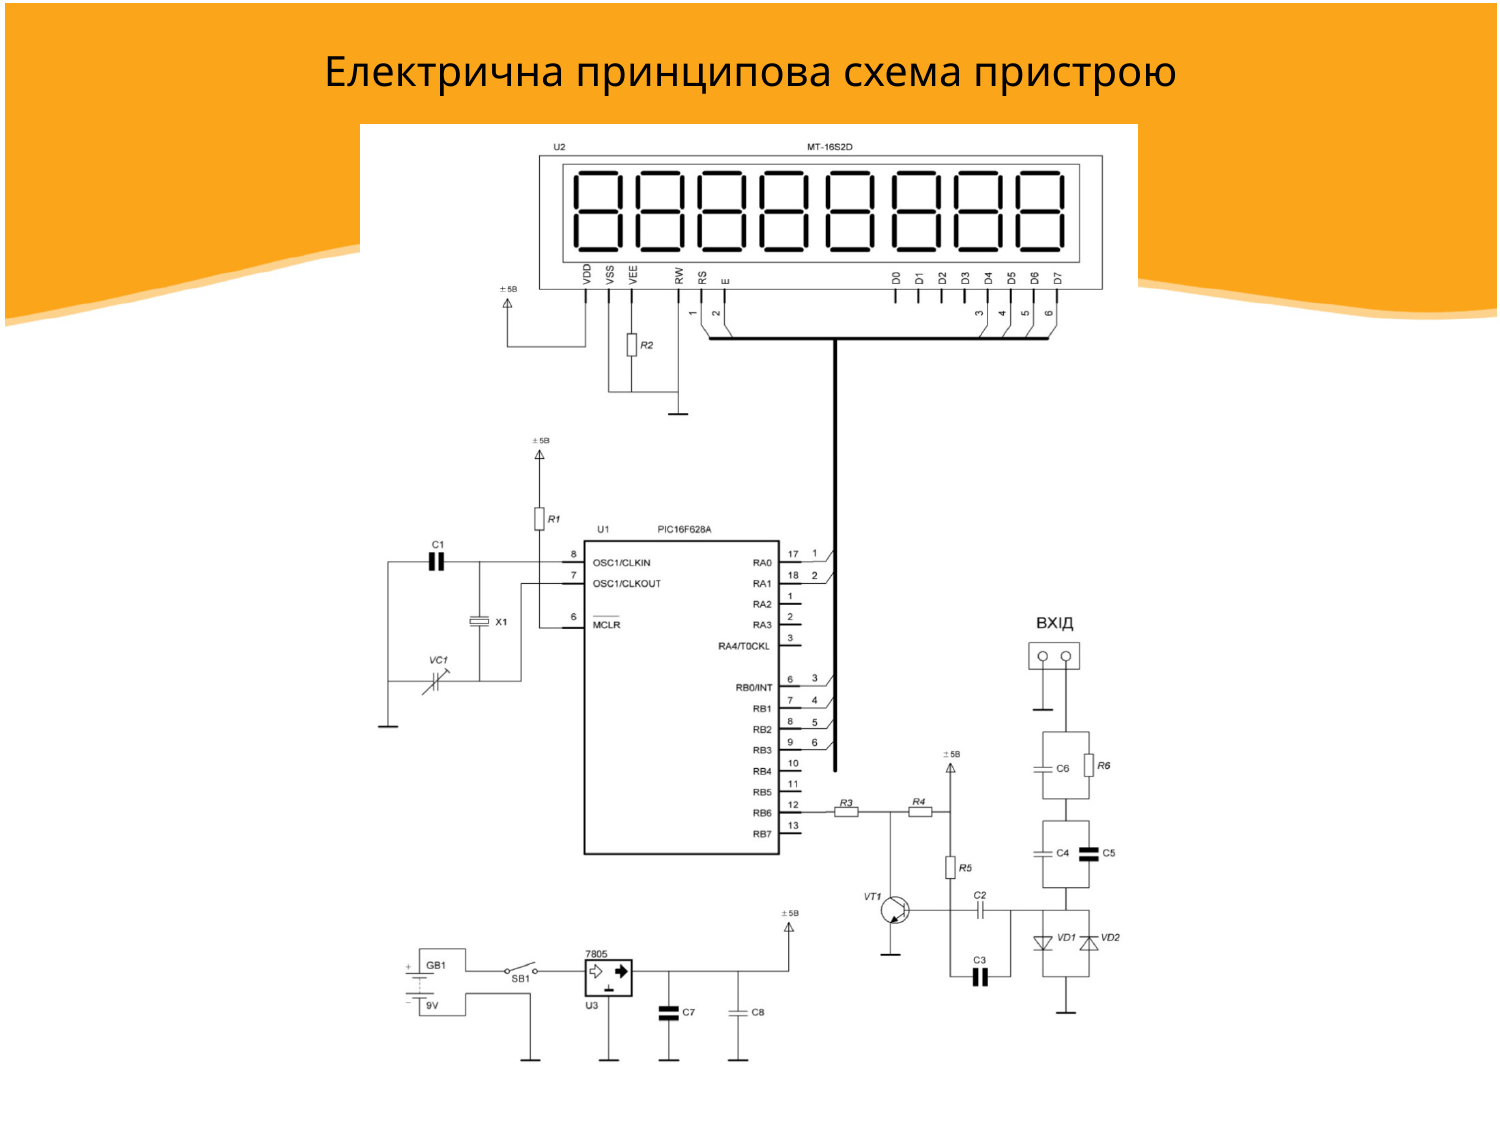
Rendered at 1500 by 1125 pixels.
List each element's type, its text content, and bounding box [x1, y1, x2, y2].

picture [0, 0, 1500, 1125]
text_box Електрична принципова схема пристрою [309, 37, 1193, 103]
